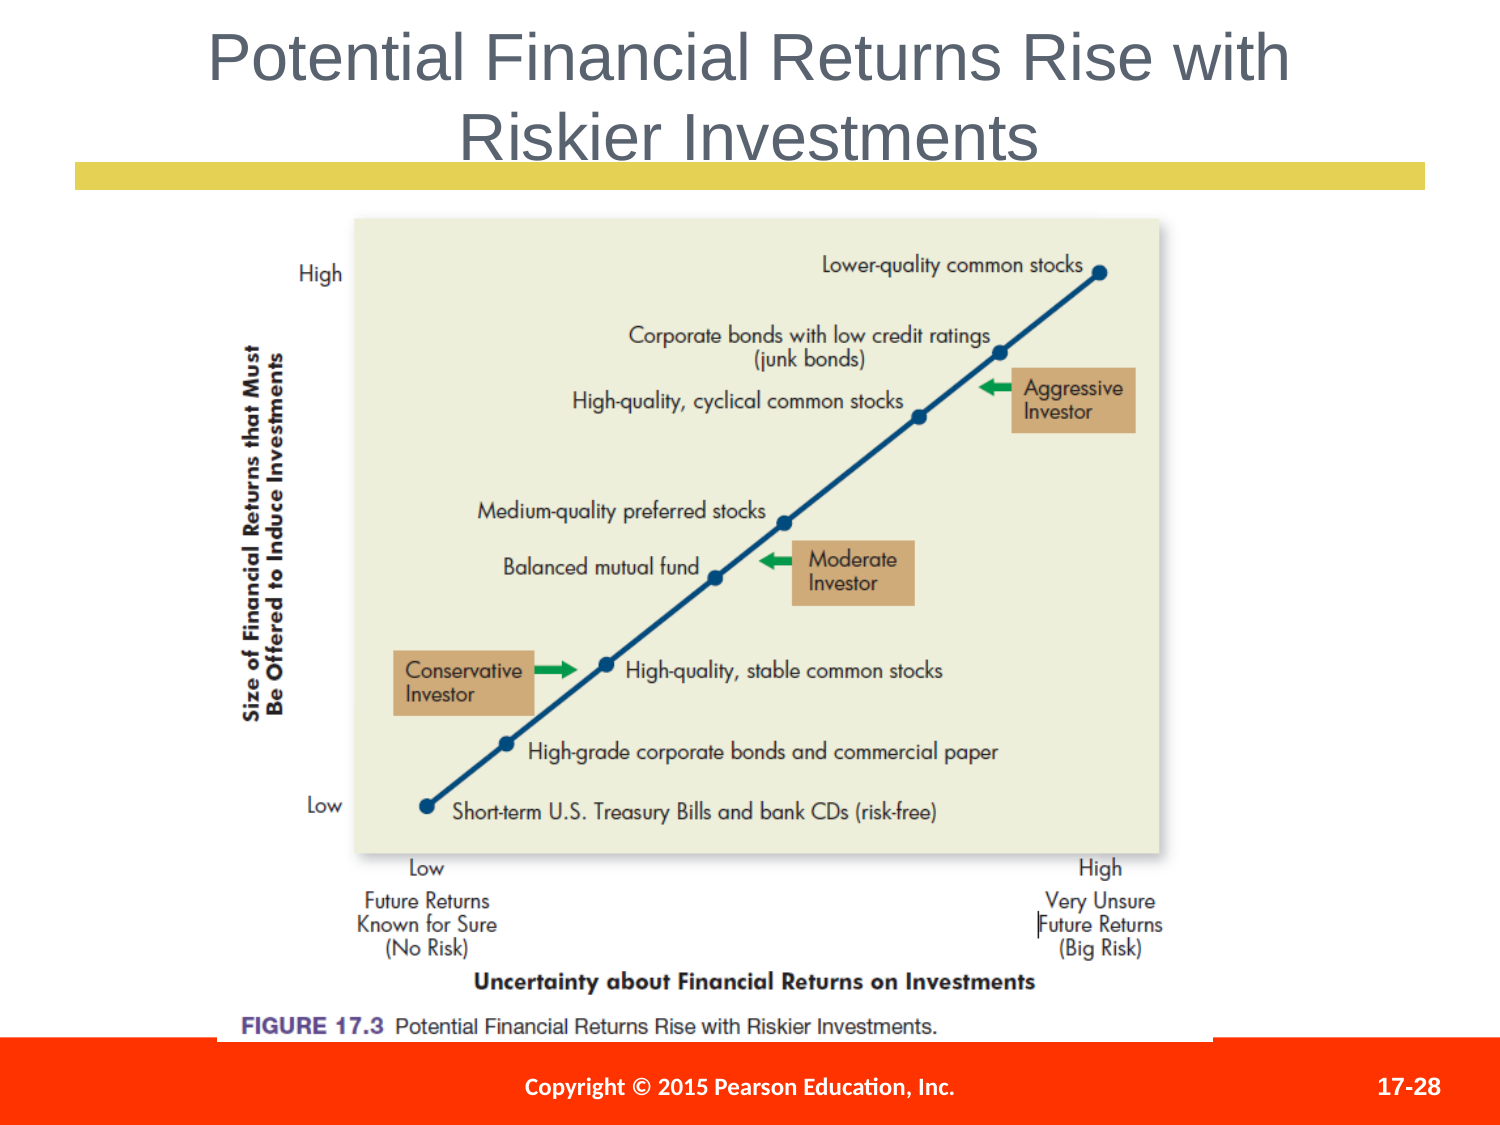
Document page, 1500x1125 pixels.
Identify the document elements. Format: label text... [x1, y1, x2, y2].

picture [216, 199, 1213, 1042]
title Potential Financial Returns Rise with Riskier Investments [74, 0, 1426, 188]
